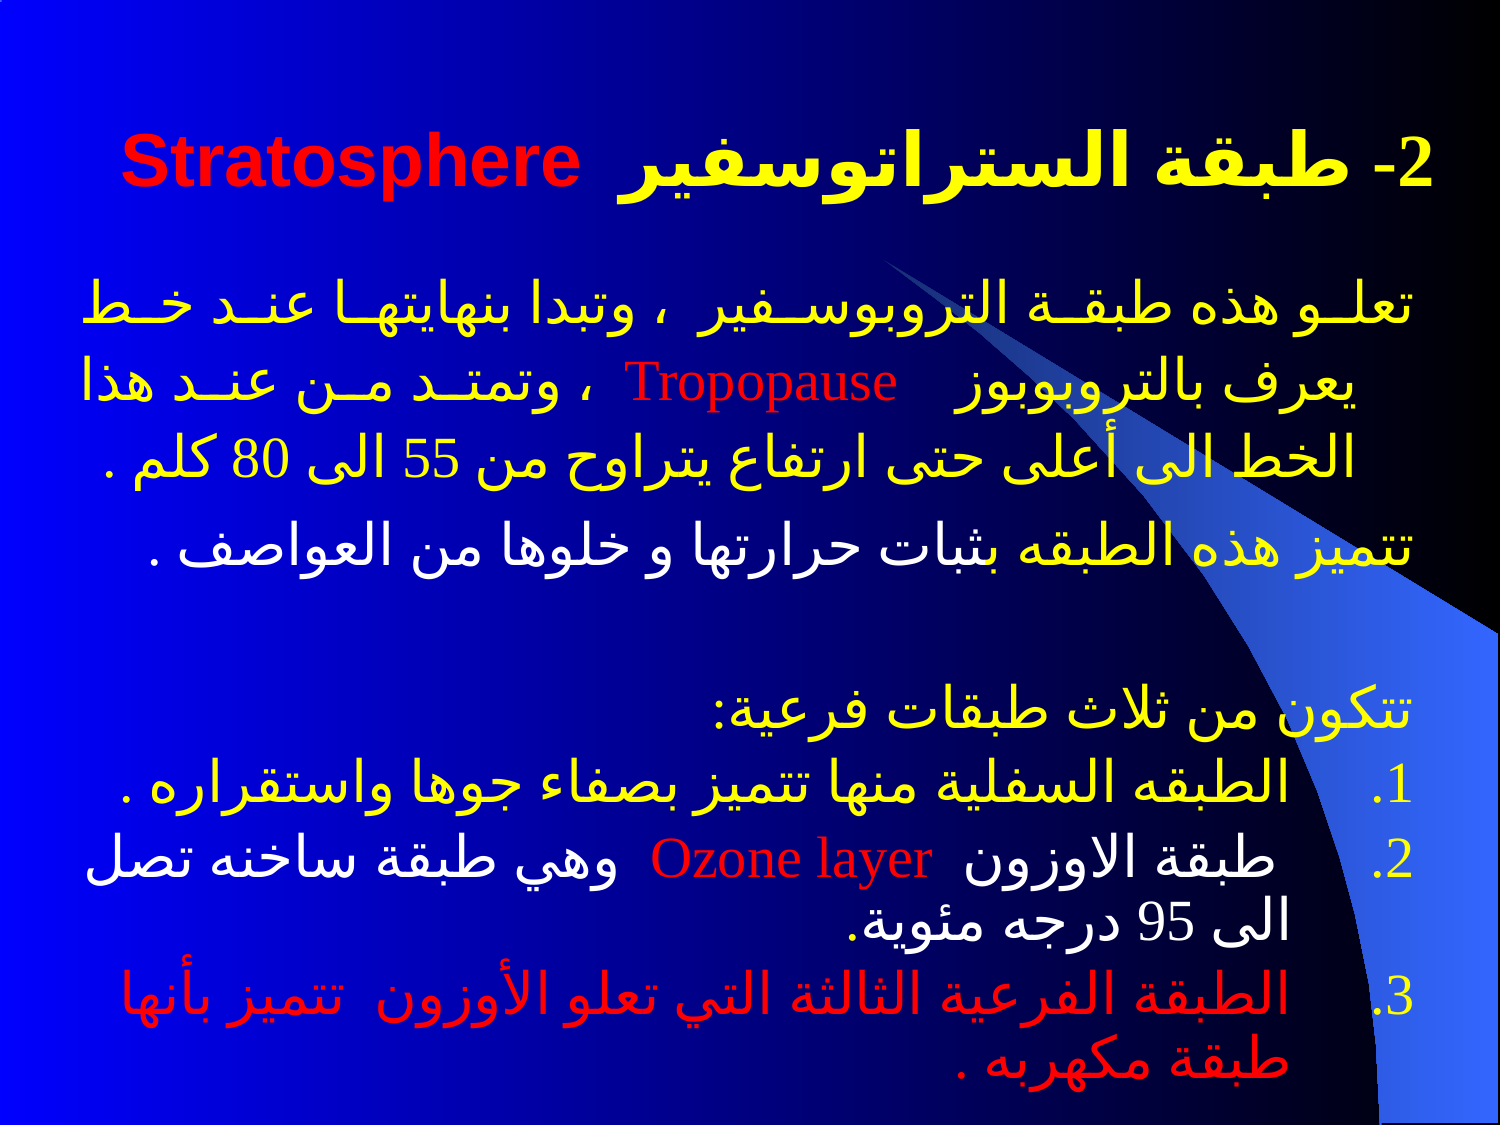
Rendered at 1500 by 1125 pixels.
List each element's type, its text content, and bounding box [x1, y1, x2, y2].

text_box 2- طبقة الستراتوسفير Stratosphere [37, 62, 1450, 250]
list تعلو هذه طبقة التروبوسفير ، وتبدا بنهايتها عند خط يعرف بالتروبوبوز Tropopause ، وتمتد من عند هذا الخط الى أعلى حتى ارتفاع يتراوح من 55 الى 80 كلم . تتميز هذه الطبقه بثبات حرارتها و خلوها من العواصف . تتكون من ثلاث طبقات فرعية: الطبقه السفلية منها تتميز بصفاء جوها واستقراره . طبقة الاوزون Ozone layer وهي طبقة ساخنه تصل الى 95 درجه مئوية. الطبقة الفرعية الثالثة التي تعلو الأوزون تتميز بأنها طبقة مكهربه . [49, 250, 1445, 1063]
